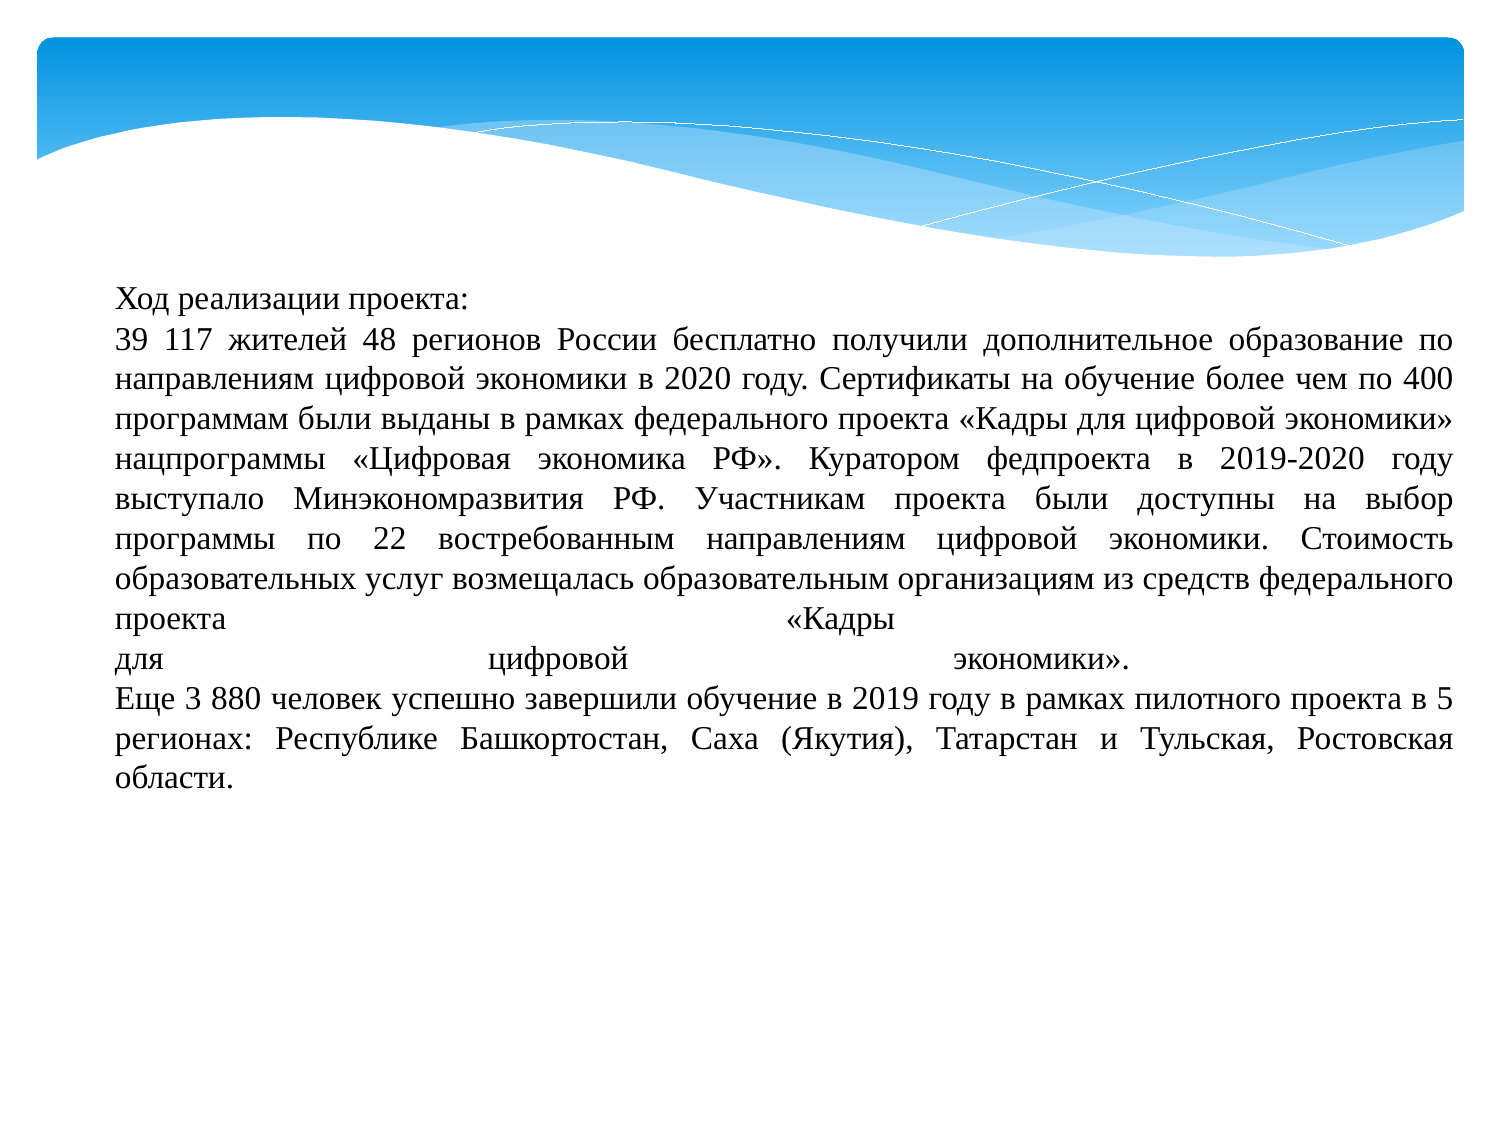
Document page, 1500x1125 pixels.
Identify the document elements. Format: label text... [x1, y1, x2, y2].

text_box Ход реализации проекта: 39 117 жителей 48 регионов России бесплатно получили дополнительное образование по направлениям цифровой экономики в 2020 году. Сертификаты на обучение более чем по 400 программам были выданы в рамках федерального проекта «Кадры для цифровой экономики» нацпрограммы «Цифровая экономика РФ». Куратором федпроекта в 2019-2020 году выступало Минэкономразвития РФ. Участникам проекта были доступны на выбор программы по 22 востребованным направлениям цифровой экономики. Стоимость образовательных услуг возмещалась образовательным организациям из средств федерального проекта «Кадры для цифровой экономики». Еще 3 880 человек успешно завершили обучение в 2019 году в рамках пилотного проекта в 5 регионах: Республике Башкортостан, Саха (Якутия), Татарстан и Тульская, Ростовская области. [100, 29, 1471, 803]
